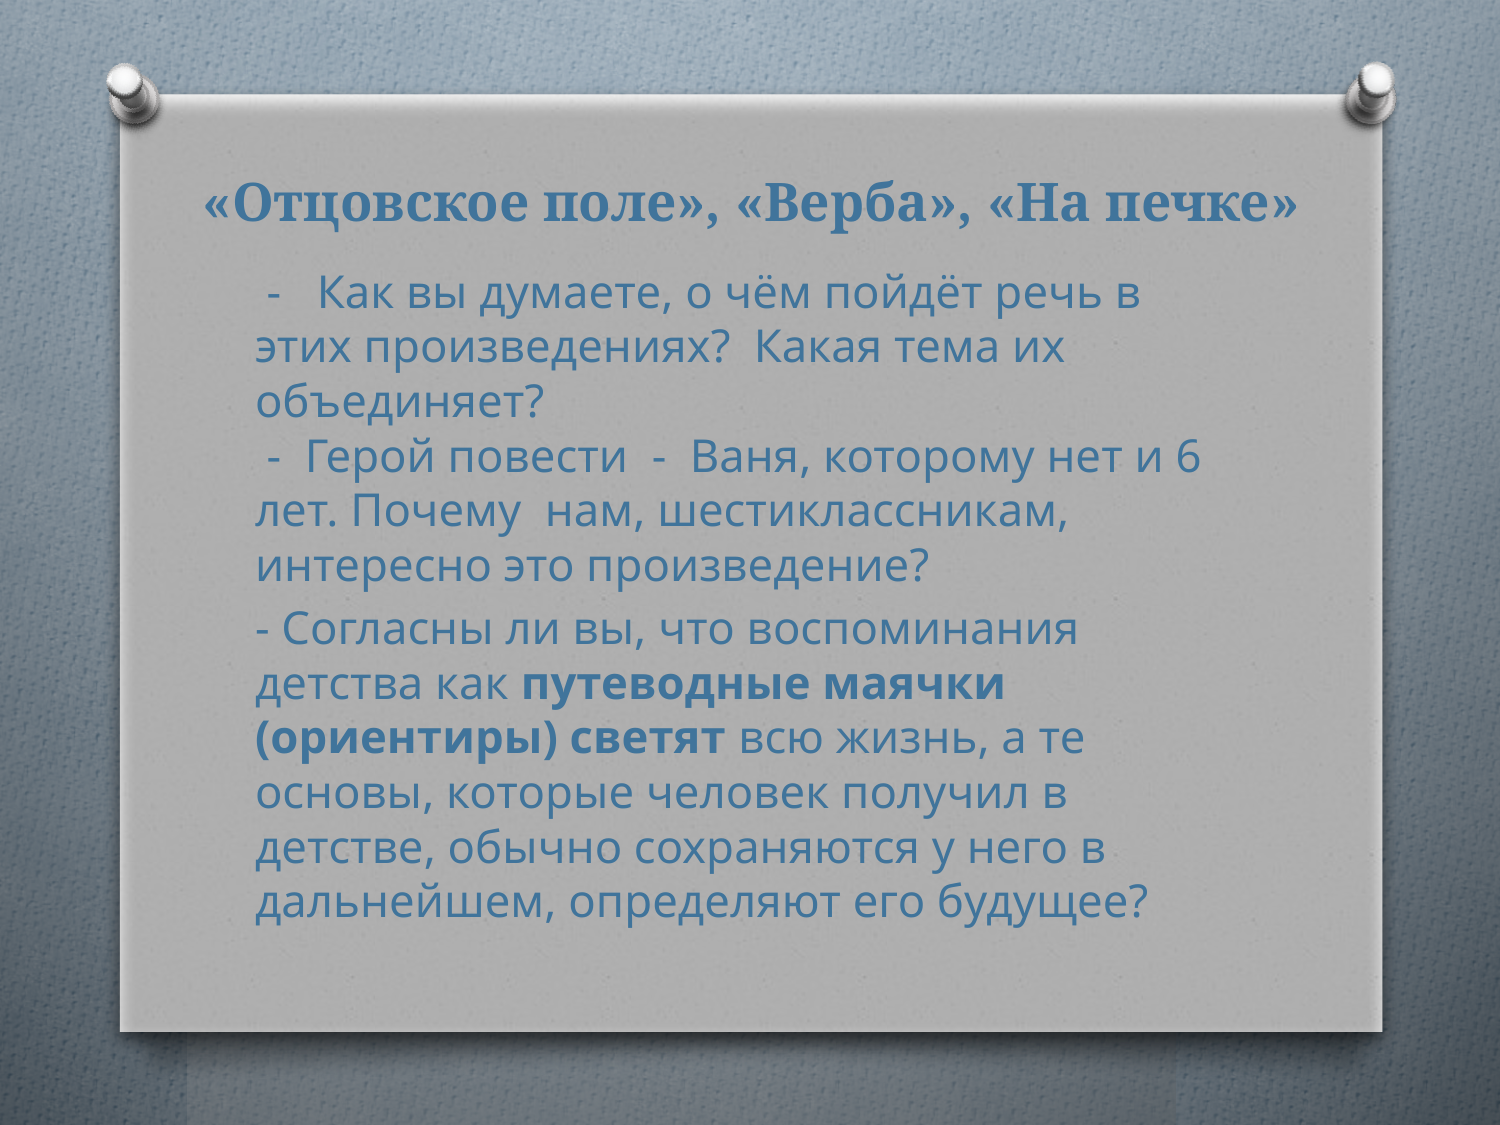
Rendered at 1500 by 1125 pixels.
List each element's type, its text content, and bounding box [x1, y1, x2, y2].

title «Отцовское поле», «Верба», «На печке» [179, 134, 1323, 268]
list - Как вы думаете, о чём пойдёт речь в этих произведениях? Какая тема их объединяет? - Герой повести - Ваня, которому нет и 6 лет. Почему нам, шестиклассникам, интересно это произведение? - Согласны ли вы, что воспоминания детства как путеводные маячки (ориентиры) светят всю жизнь, а те основы, которые человек получил в детстве, обычно сохраняются у него в дальнейшем, определяют его будущее? [240, 255, 1257, 939]
picture [1317, 35, 1439, 156]
picture [75, 29, 198, 153]
